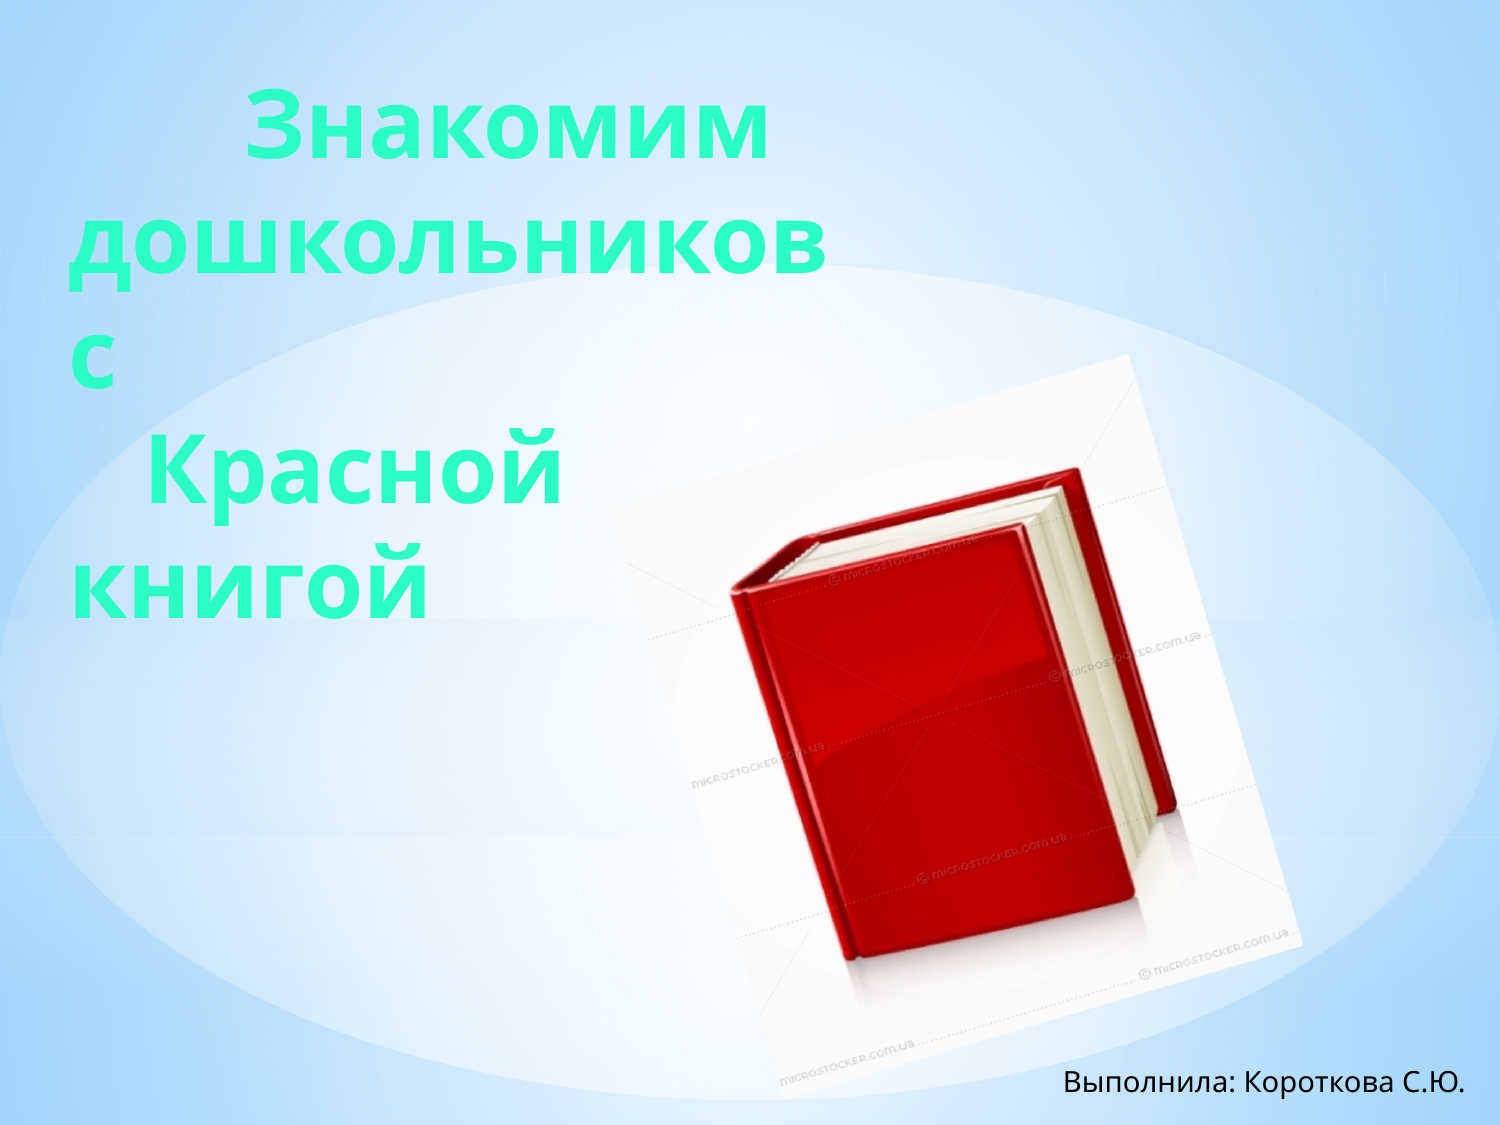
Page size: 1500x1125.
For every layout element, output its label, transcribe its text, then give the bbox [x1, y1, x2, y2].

picture [610, 355, 1303, 1098]
text_box Выполнила: Короткова С.Ю. [1048, 1056, 1481, 1106]
title Знакомим дошкольников с Красной книгой [53, 55, 916, 366]
